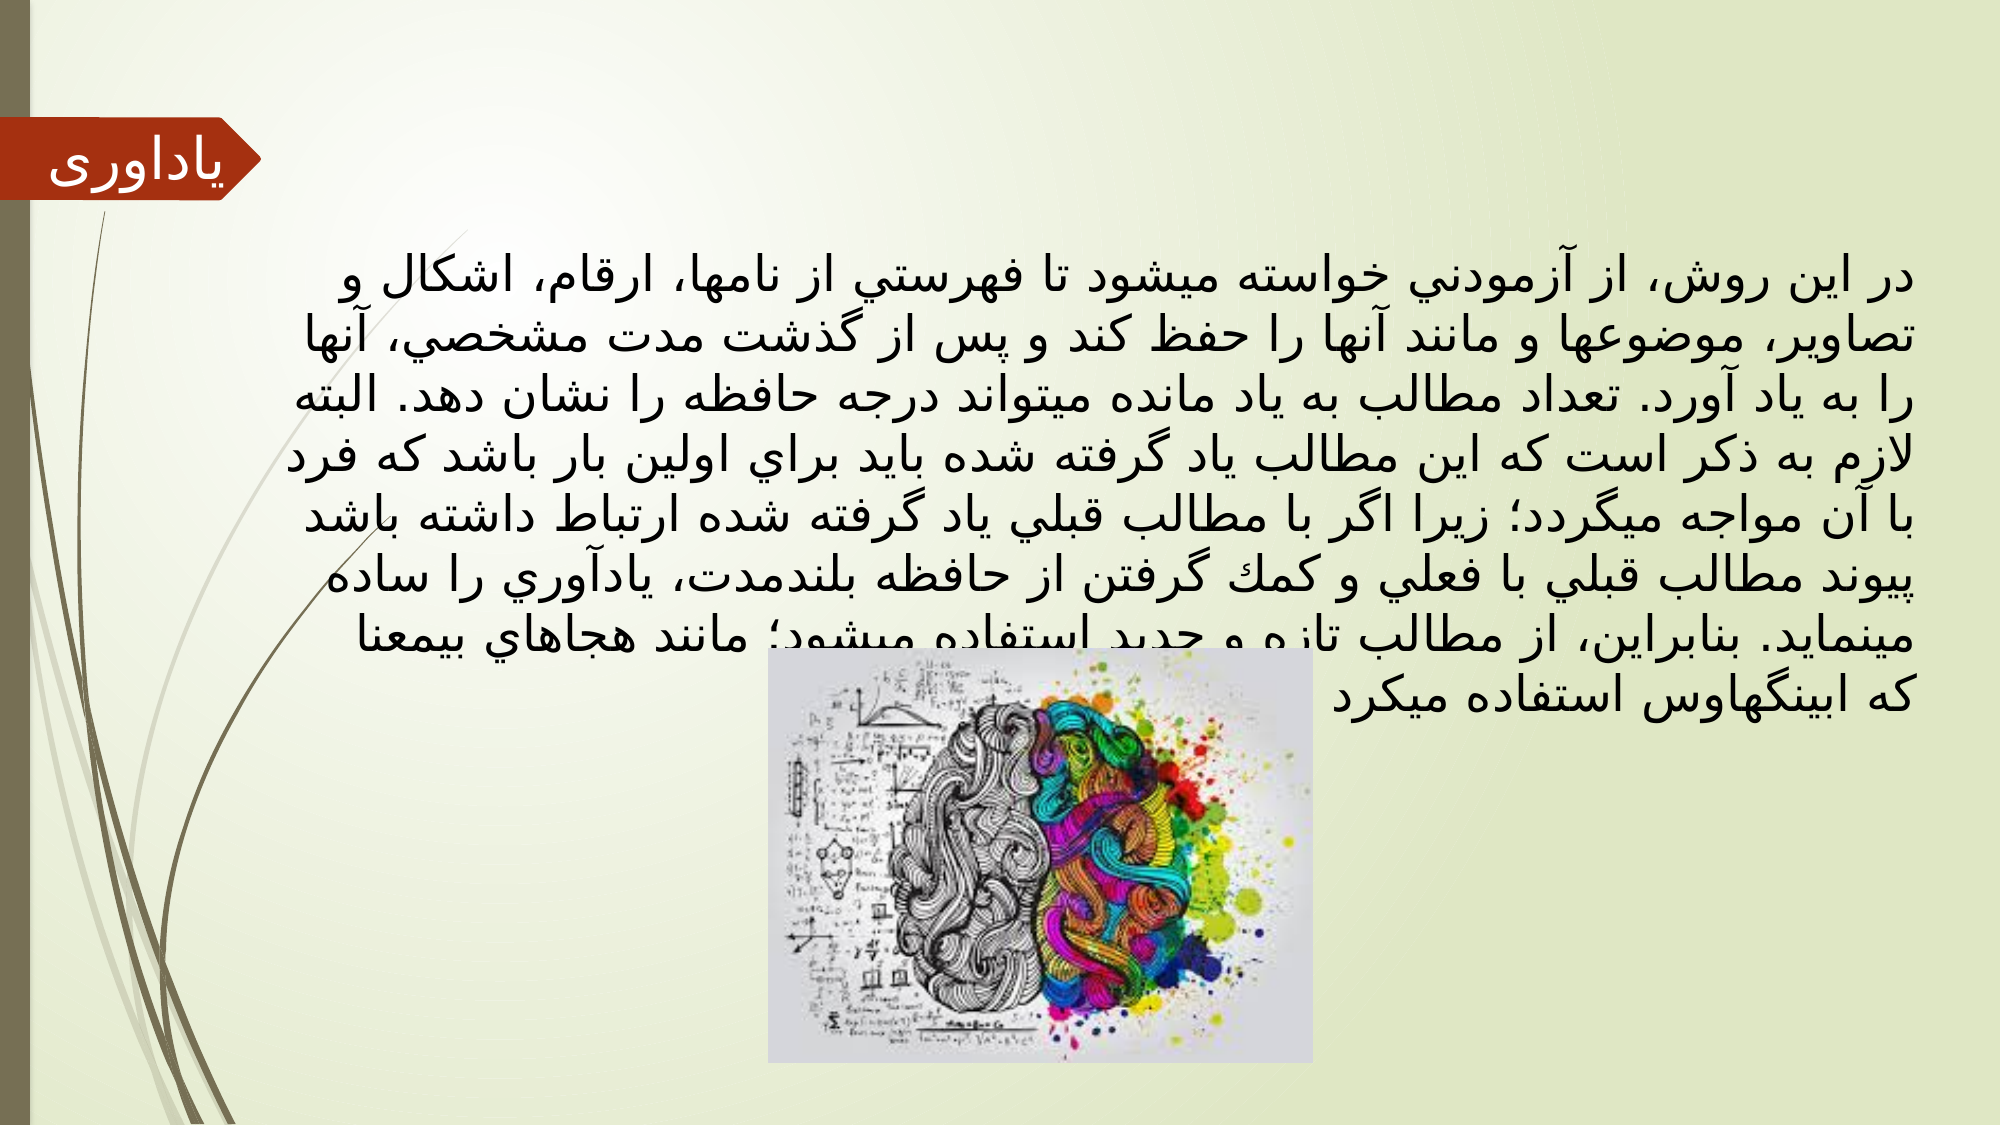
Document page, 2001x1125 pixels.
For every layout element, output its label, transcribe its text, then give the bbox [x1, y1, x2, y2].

picture [768, 647, 1313, 1063]
text_box یاداوری [32, 113, 241, 199]
text_box در اين روش، از آزمودني خواسته مي‏شود تا فهرستي از نام‏ها، ارقام، اشكال و تصاوير، موضوع‏ها و مانند آنها را حفظ كند و پس از گذشت مدت مشخصي، آنها را به ياد آورد. تعداد مطالب به ياد مانده مي‏تواند درجه حافظه را نشان دهد. البته لازم به ذكر است كه اين مطالب ياد گرفته شده بايد براي اولين بار باشد كه فرد با آن مواجه مي‏گردد؛ زيرا اگر با مطالب قبلي ياد گرفته شده ارتباط داشته باشد پيوند مطالب قبلي با فعلي و كمك گرفتن از حافظه بلندمدت، يادآوري را ساده مي‏نمايد. بنابراين، از مطالب تازه و جديد استفاده مي‏شود؛ مانند هجاهاي بي‏معنا كه ابينگهاوس استفاده مي‏كرد [265, 234, 1933, 730]
